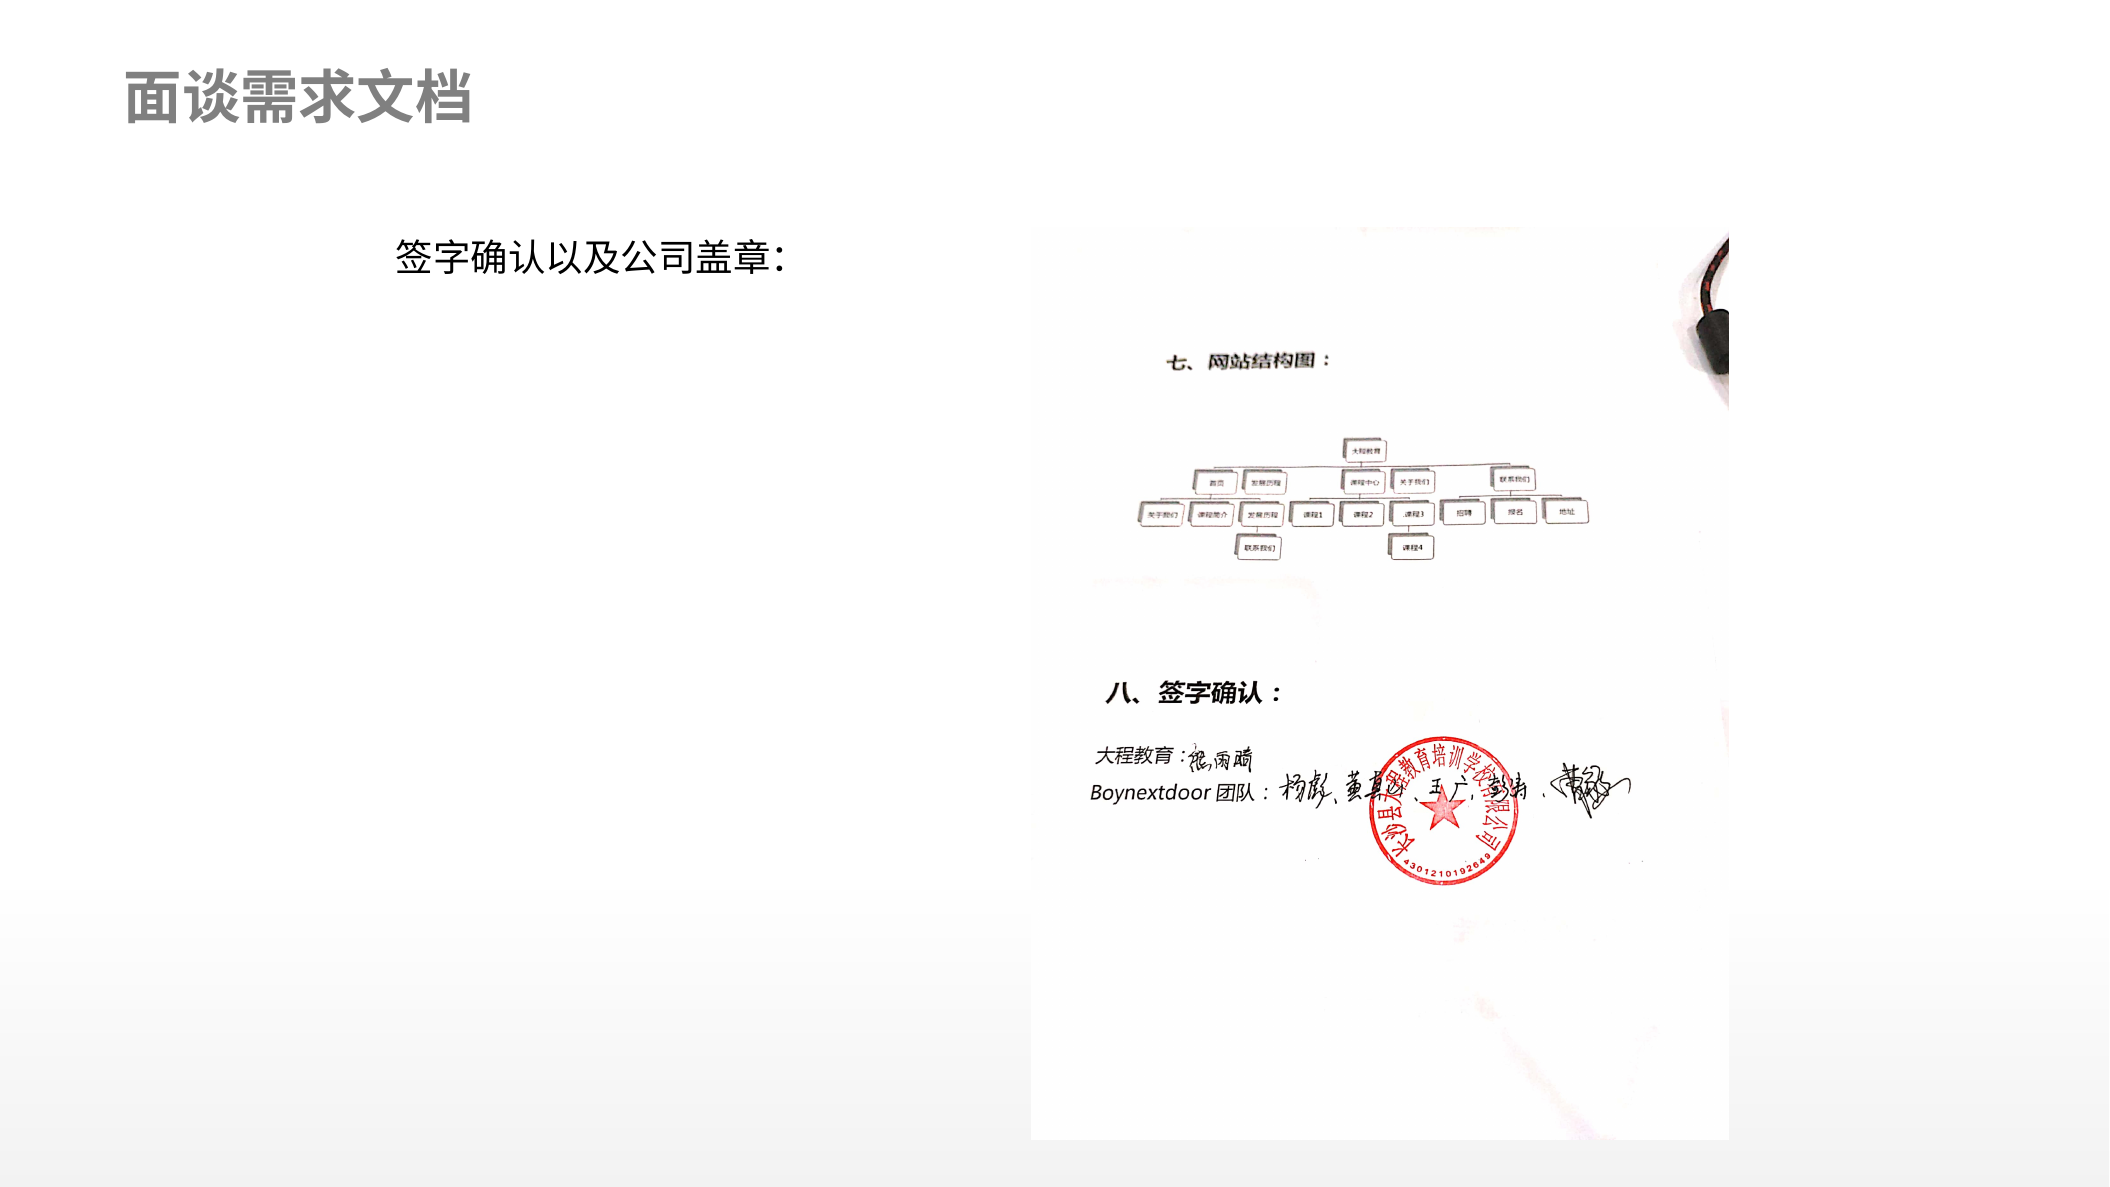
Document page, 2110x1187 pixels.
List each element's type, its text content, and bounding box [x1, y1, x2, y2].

picture [1031, 226, 1729, 1140]
text_box 签字确认以及公司盖章： [381, 227, 1031, 287]
text_box 面谈需求文档 [123, 60, 503, 131]
